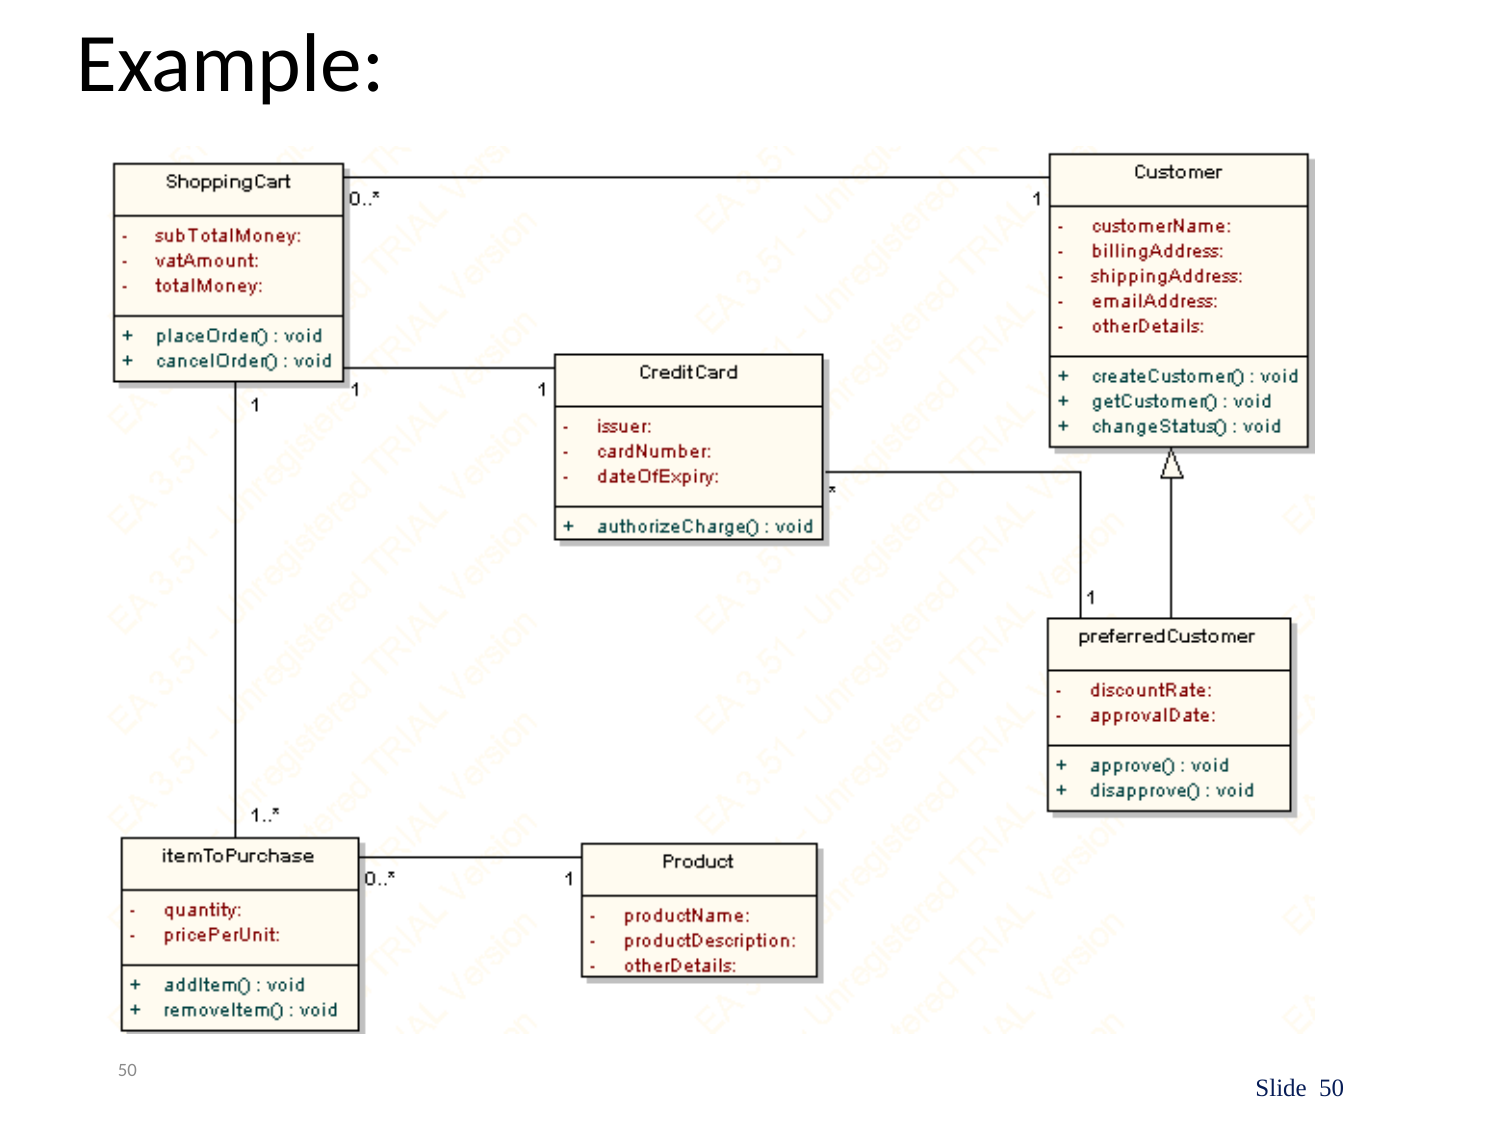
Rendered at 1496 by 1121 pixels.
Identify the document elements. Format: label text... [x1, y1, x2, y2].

picture [102, 146, 1315, 1034]
slide_number 50 [102, 1038, 440, 1099]
text_box Slide 50 [1255, 1072, 1345, 1121]
text_box Example: [76, 33, 385, 109]
